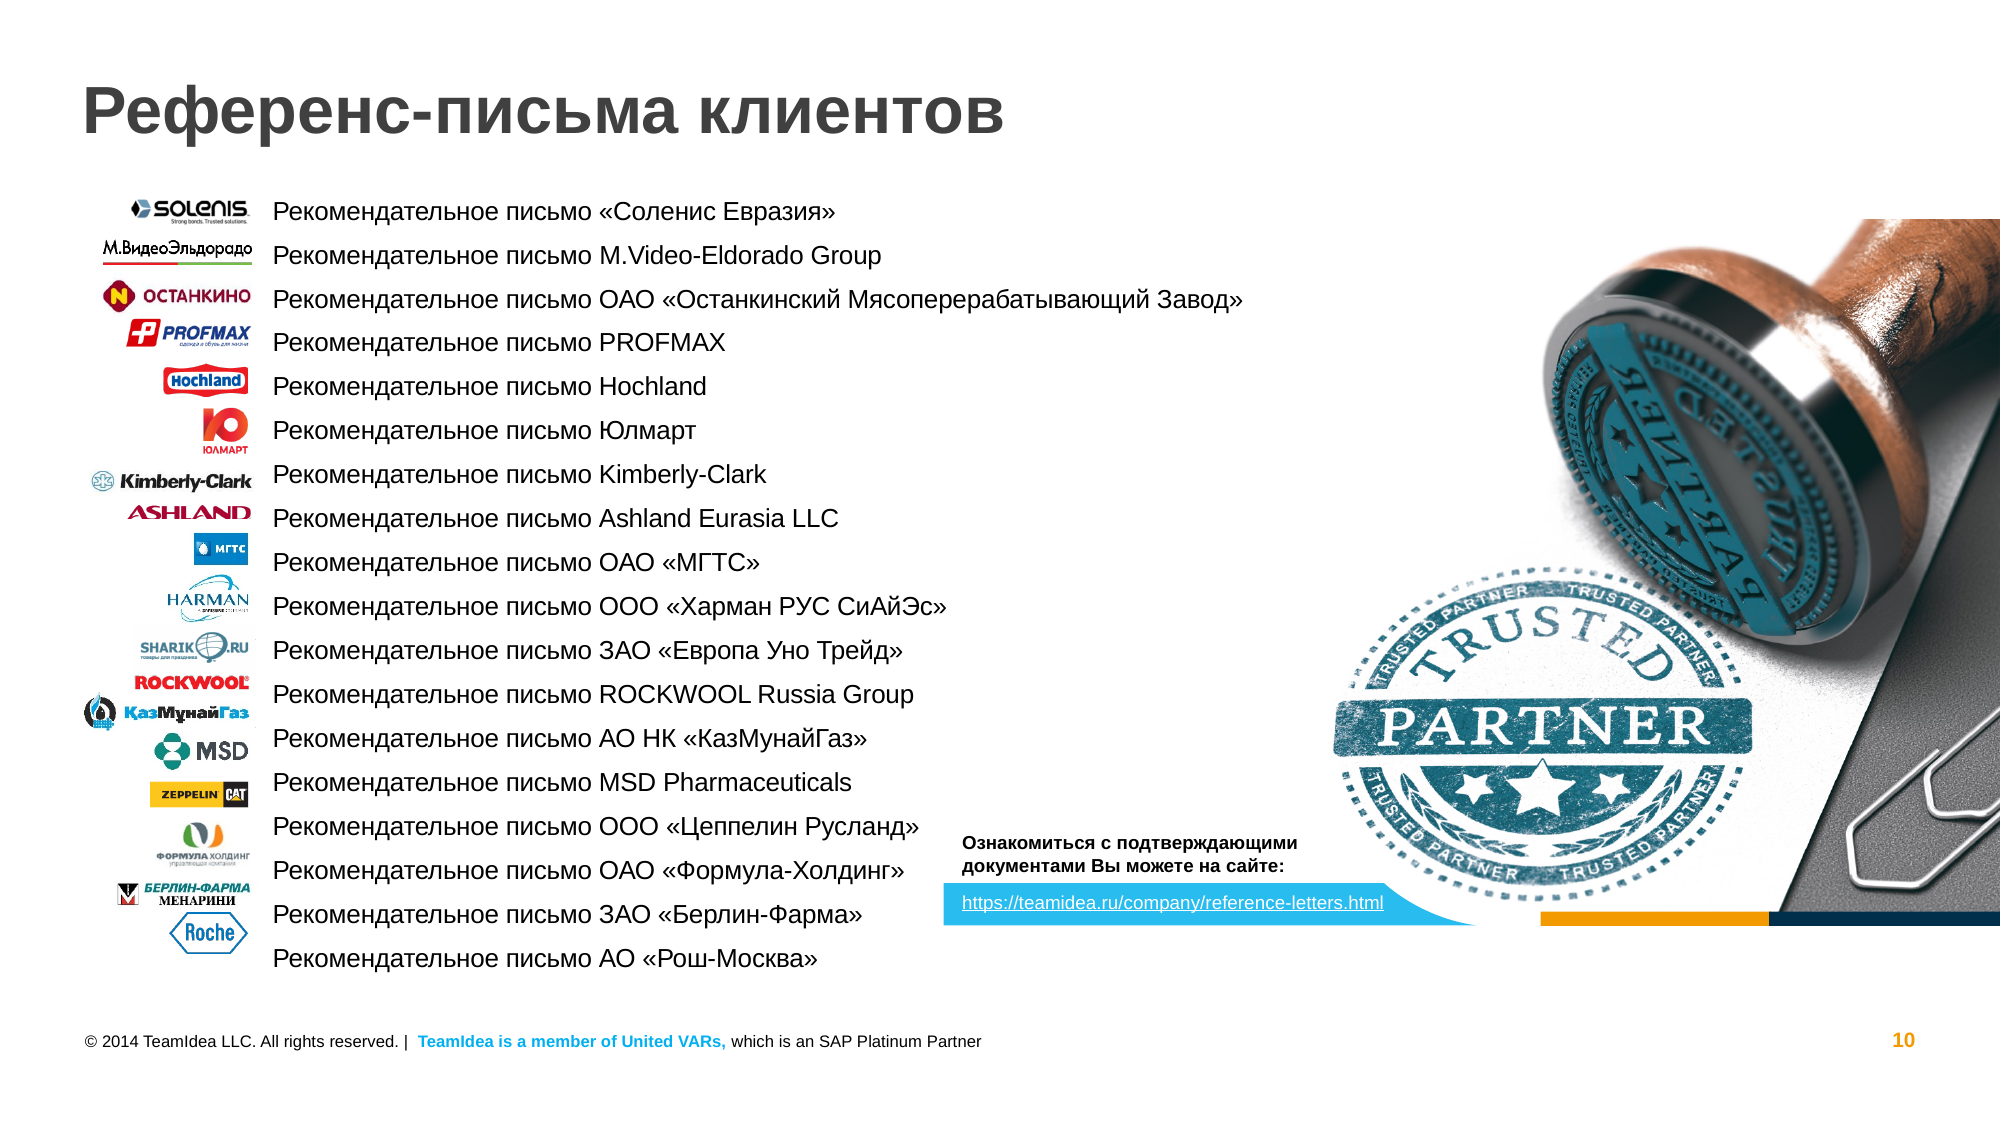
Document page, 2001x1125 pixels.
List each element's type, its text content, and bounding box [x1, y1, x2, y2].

text_box Ознакомиться с подтверждающими документами Вы можете на сайте: https://teamidea.ru/company/reference-letters.html [947, 823, 1698, 943]
picture [103, 239, 252, 265]
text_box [72, 190, 282, 954]
slide_number 10 [1836, 1026, 1916, 1066]
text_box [1540, 911, 2000, 926]
title Референс-письма клиентов [82, 76, 1843, 148]
picture [1265, 219, 2000, 912]
list Рекомендательное письмо «Соленис Евразия» Рекомендательное письмо M.Video-Eldorado Group Рекомендательное письмо ОАО «Останкинский Мясоперерабатывающий Завод» Рекомендательное письмо PROFMAX Рекомендательное письмо Hochland Рекомендательное письмо Юлмарт Рекомендательное письмо Kimberly-Clark Рекомендательное письмо Ashland Eurasia LLC Рекомендательное письмо ОАО «МГТС» Рекомендательное письмо ООО «Харман РУС СиАйЭс» Рекомендательное письмо ЗАО «Европа Уно Трейд» Рекомендательное письмо ROCKWOOL Russia Group Рекомендательное письмо АО НК «КазМунайГаз» Рекомендательное письмо MSD Pharmaceuticals Рекомендательное письмо ООО «Цеппелин Русланд» Рекомендательное письмо ОАО «Формула-Холдинг» Рекомендательное письмо ЗАО «Берлин-Фарма» Рекомендательное письмо АО «Рош-Москва» [282, 197, 1259, 941]
